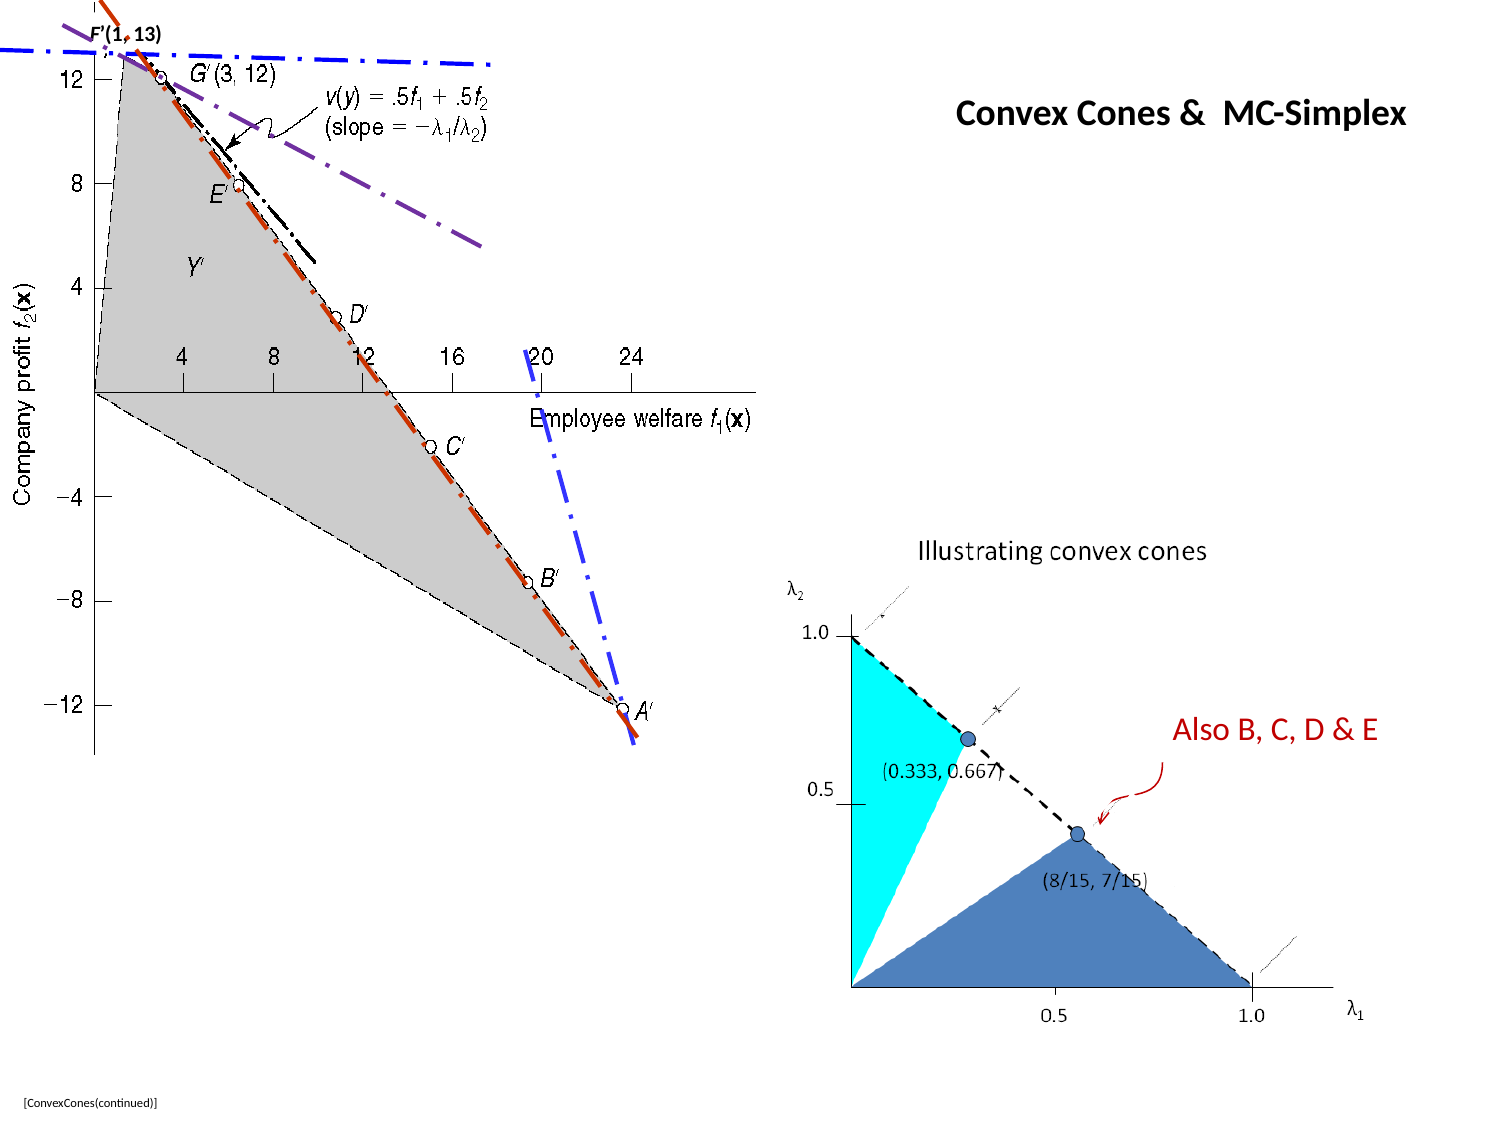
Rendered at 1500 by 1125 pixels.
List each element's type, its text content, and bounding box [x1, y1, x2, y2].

text_box Convex Cones & MC-Simplex [941, 80, 1423, 141]
picture [0, 0, 1500, 1125]
text_box [ConvexCones(continued)] [8, 1087, 172, 1118]
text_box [1099, 762, 1163, 826]
